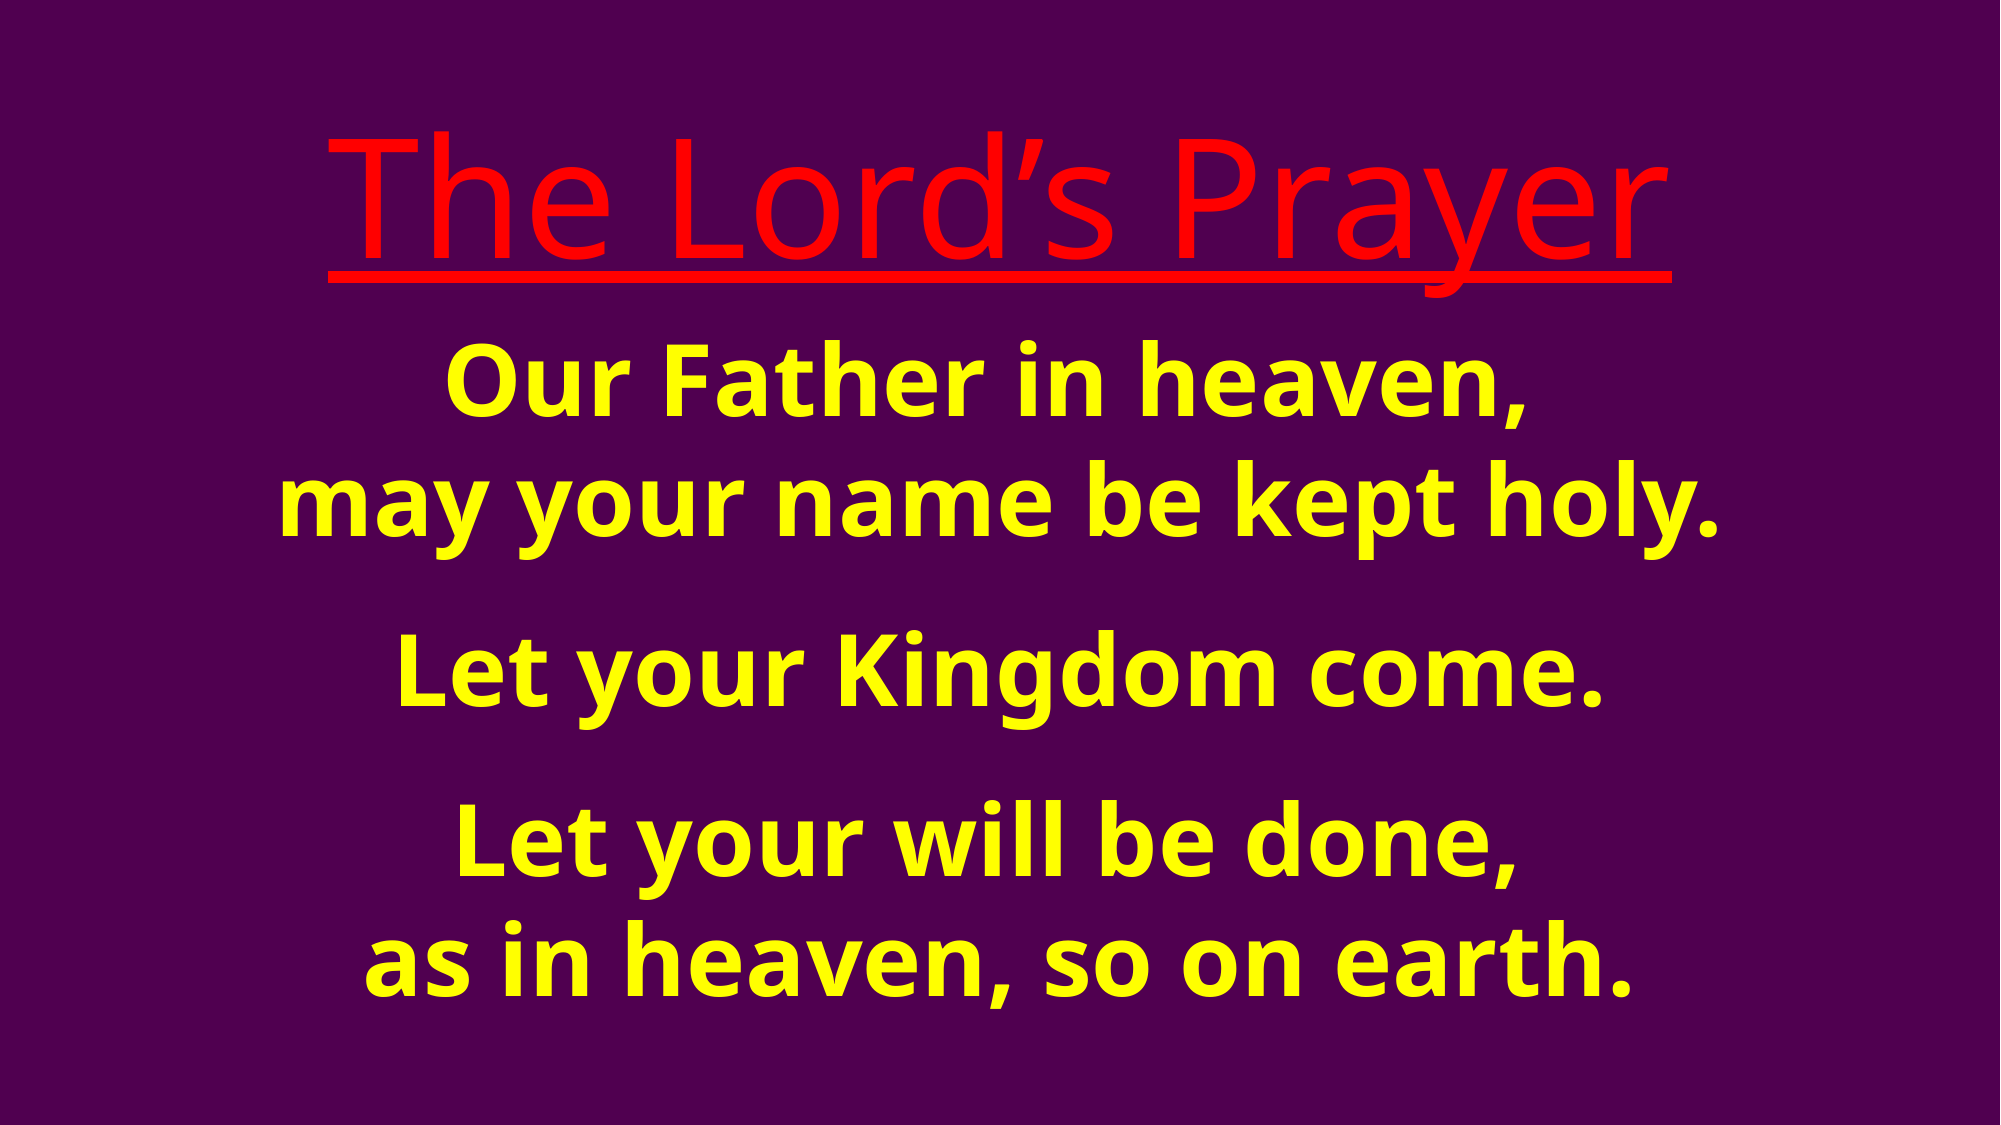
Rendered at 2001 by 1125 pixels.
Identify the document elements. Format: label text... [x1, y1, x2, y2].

text_box Our Father in heaven, may your name be kept holy. Let your Kingdom come. Let your will be done, as in heaven, so on earth. [0, 309, 2000, 1024]
title The Lord’s Prayer [0, 116, 2000, 237]
